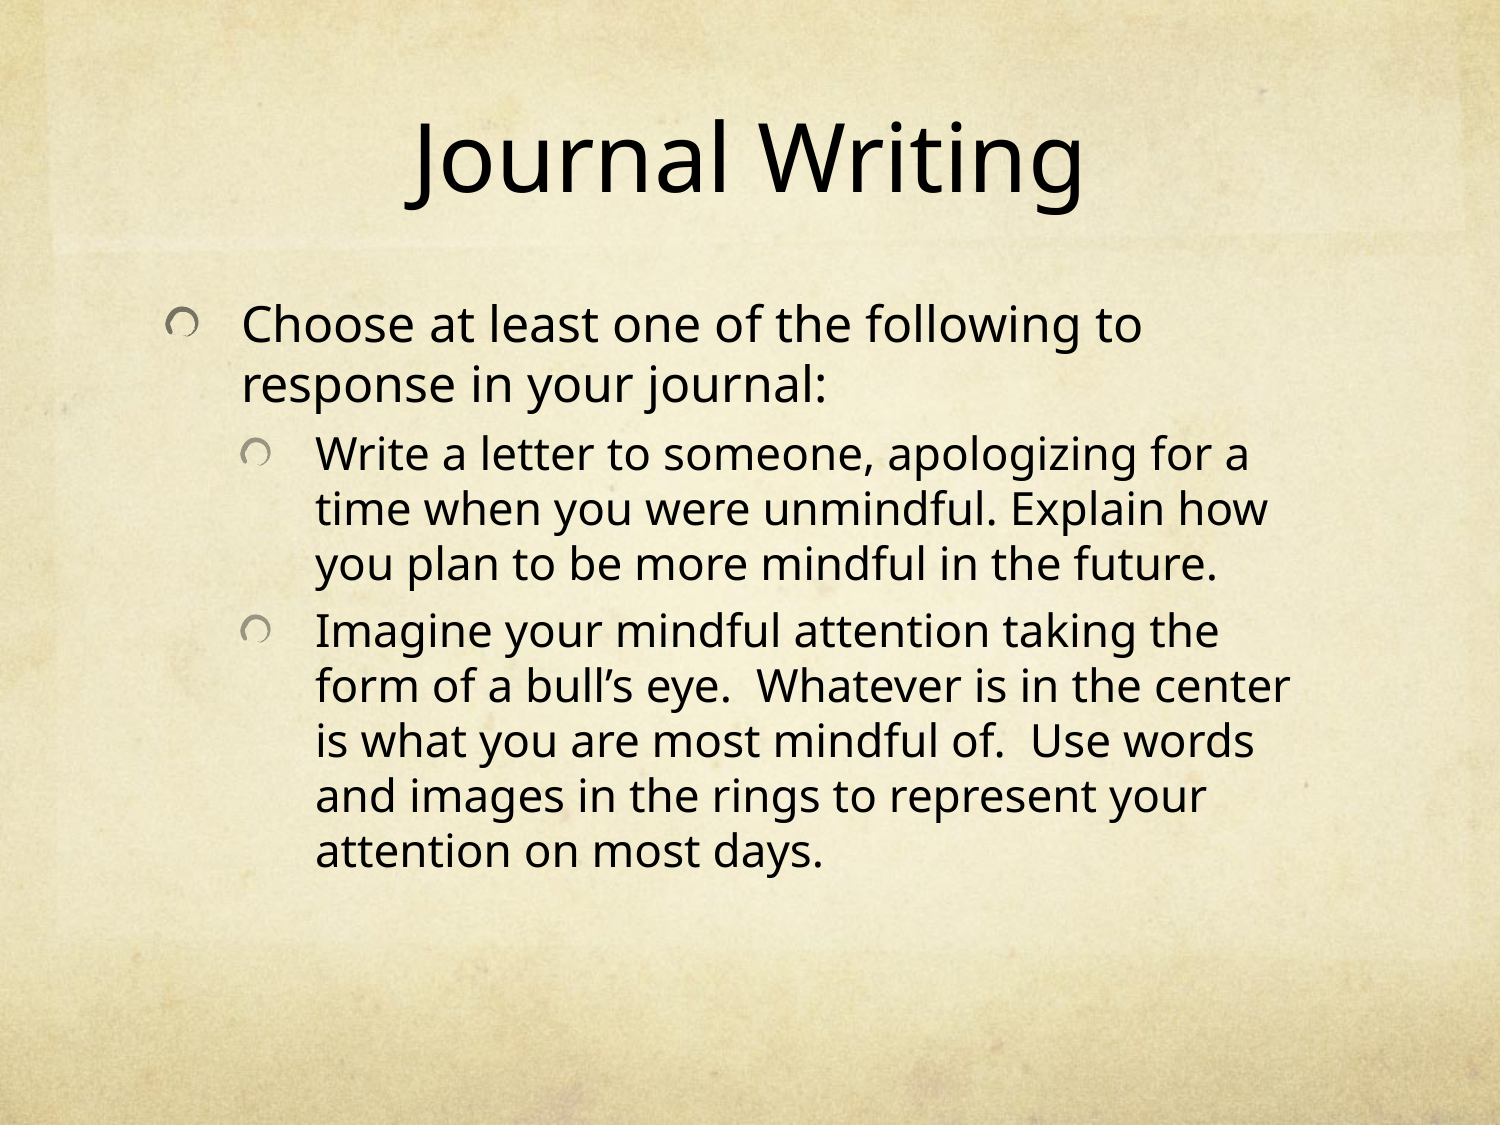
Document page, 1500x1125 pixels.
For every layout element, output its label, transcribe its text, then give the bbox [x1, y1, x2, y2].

picture [0, 0, 1500, 1125]
list Choose at least one of the following to response in your journal: Write a letter to someone, apologizing for a time when you were unmindful. Explain how you plan to be more mindful in the future. Imagine your mindful attention taking the form of a bull’s eye. Whatever is in the center is what you are most mindful of. Use words and images in the rings to represent your attention on most days. [150, 284, 1350, 950]
title Journal Writing [150, 82, 1350, 225]
